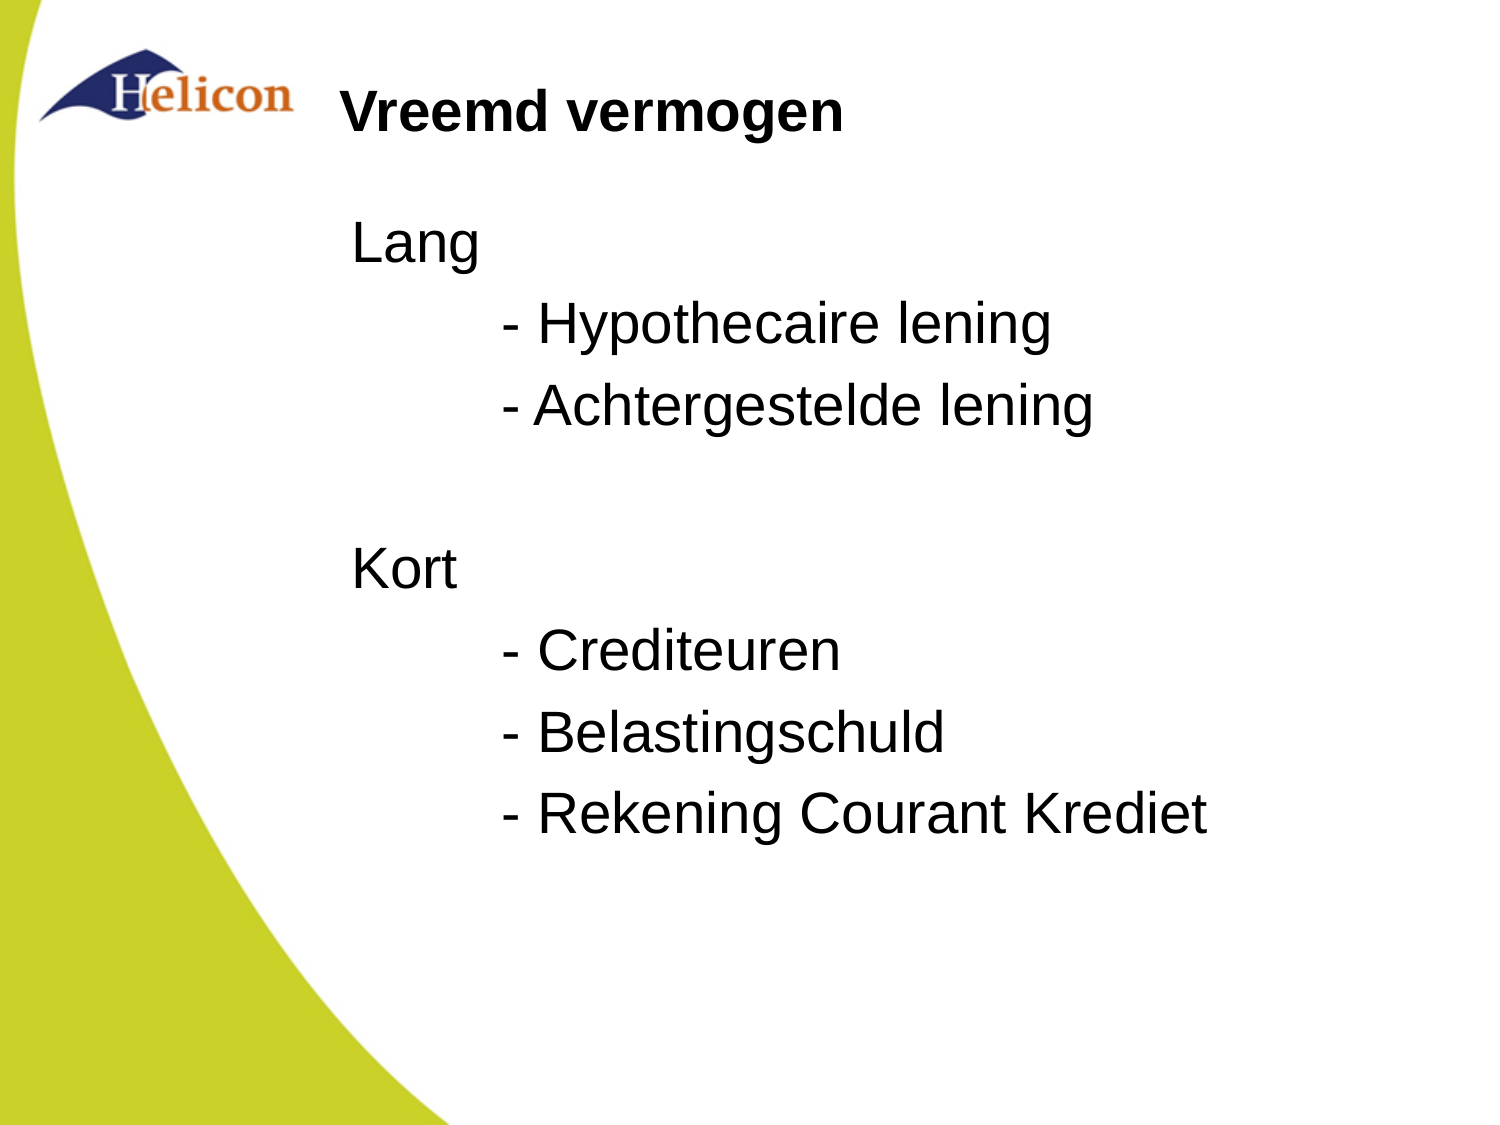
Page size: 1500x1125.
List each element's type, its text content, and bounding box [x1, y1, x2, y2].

list Lang - Hypothecaire lening - Achtergestelde lening Kort - Crediteuren - Belastingschuld - Rekening Courant Krediet [336, 196, 1425, 1005]
picture [0, 0, 1500, 1125]
title Vreemd vermogen [324, 54, 1415, 161]
